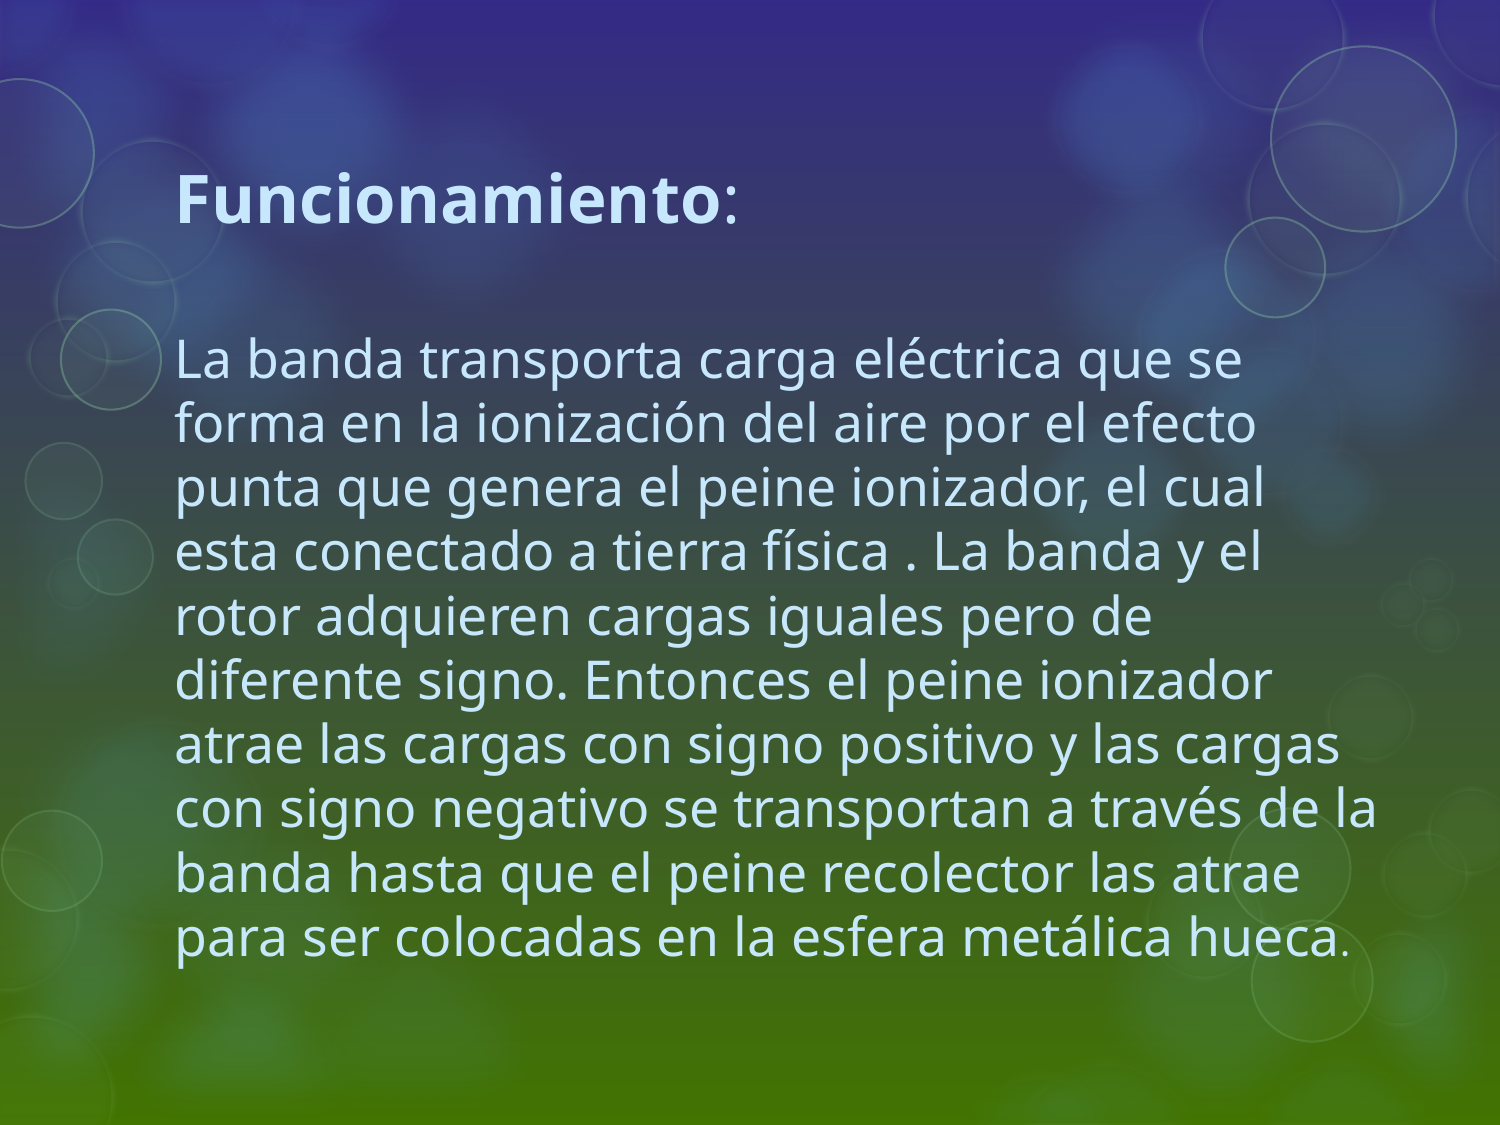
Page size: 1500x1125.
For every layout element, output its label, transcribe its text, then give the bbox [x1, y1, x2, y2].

subtitle Funcionamiento: La banda transporta carga eléctrica que se forma en la ionización del aire por el efecto punta que genera el peine ionizador, el cual esta conectado a tierra física . La banda y el rotor adquieren cargas iguales pero de diferente signo. Entonces el peine ionizador atrae las cargas con signo positivo y las cargas con signo negativo se transportan a través de la banda hasta que el peine recolector las atrae para ser colocadas en la esfera metálica hueca. [159, 149, 1400, 976]
